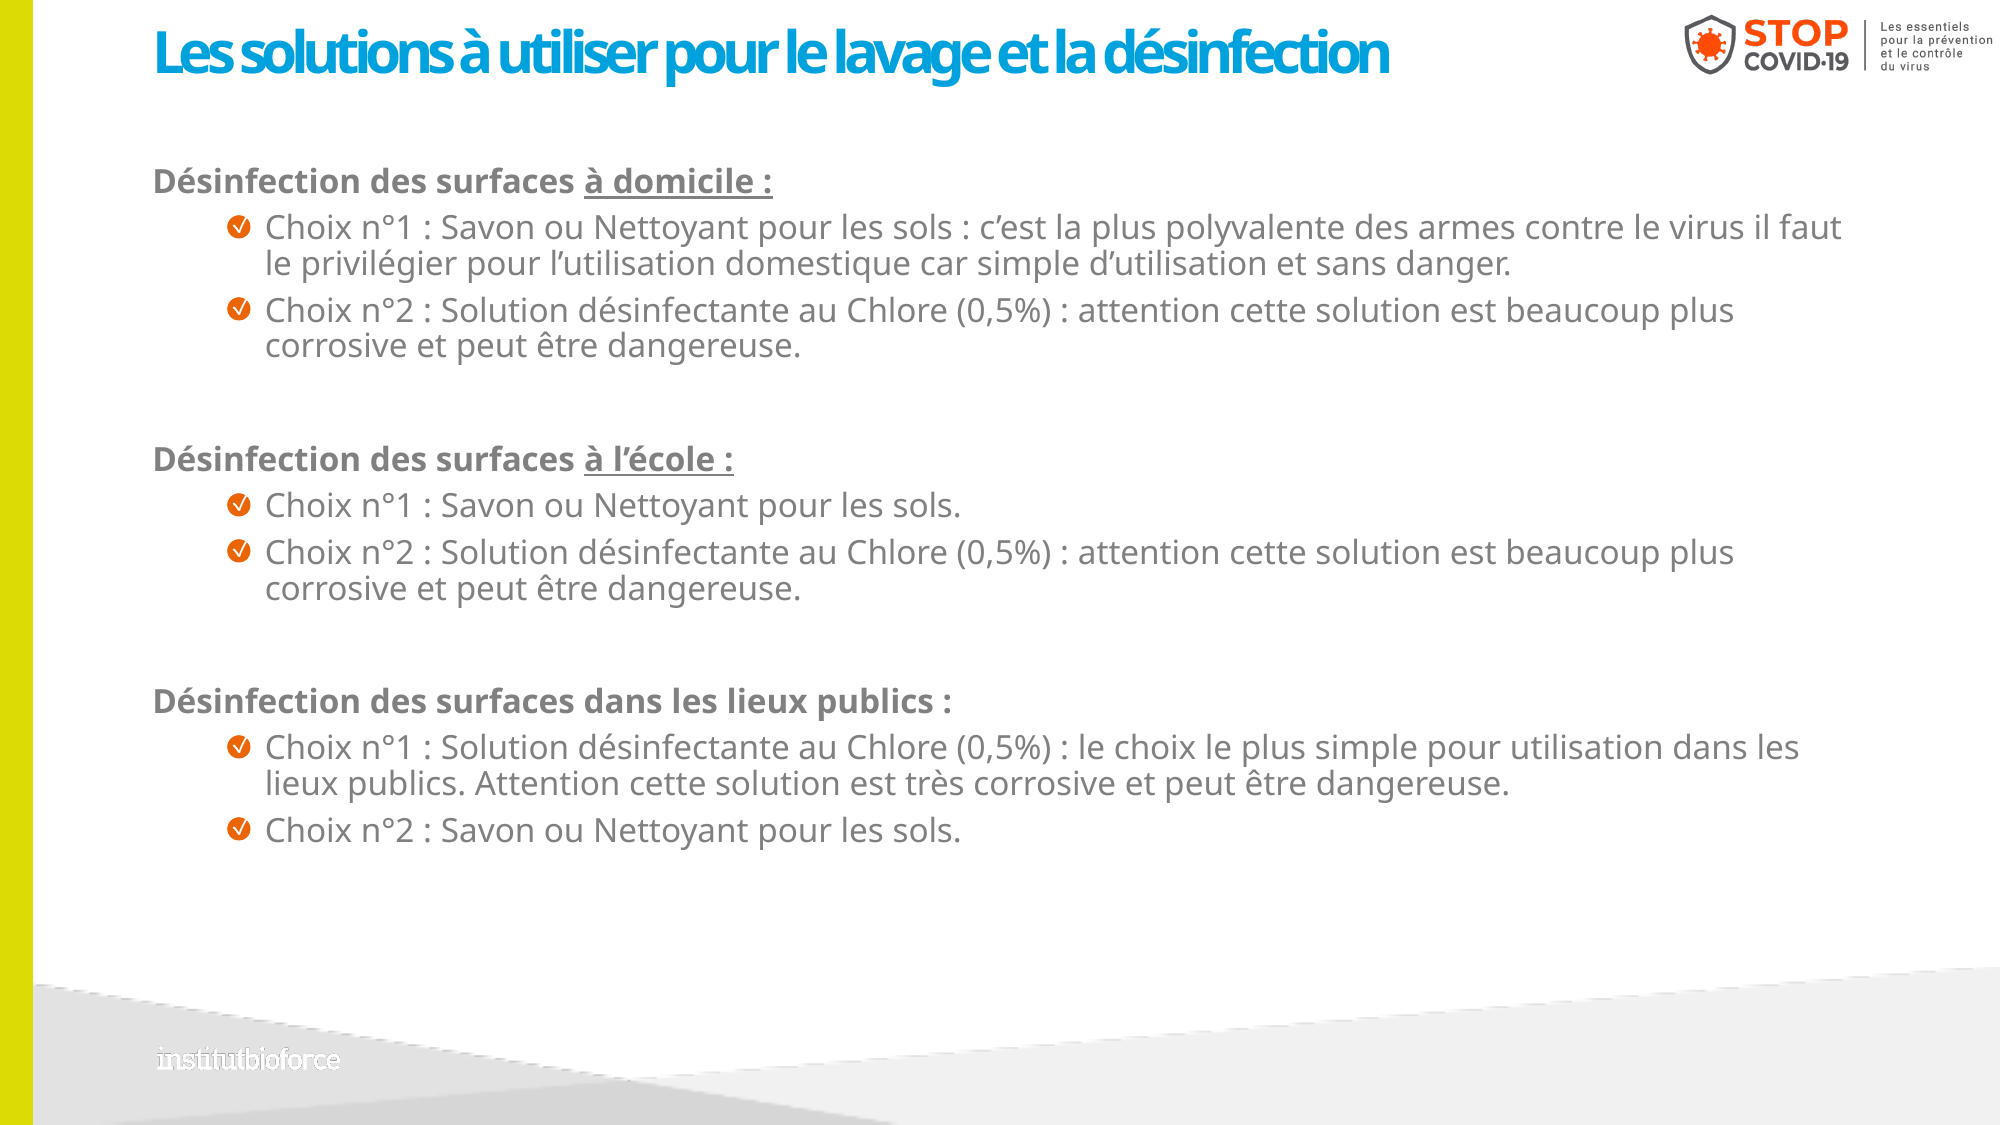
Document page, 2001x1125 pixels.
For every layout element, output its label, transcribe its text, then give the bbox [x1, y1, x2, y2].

list Désinfection des surfaces à domicile : Choix n°1 : Savon ou Nettoyant pour les sols : c’est la plus polyvalente des armes contre le virus il faut le privilégier pour l’utilisation domestique car simple d’utilisation et sans danger. Choix n°2 : Solution désinfectante au Chlore (0,5%) : attention cette solution est beaucoup plus corrosive et peut être dangereuse. Désinfection des surfaces à l’école : Choix n°1 : Savon ou Nettoyant pour les sols. Choix n°2 : Solution désinfectante au Chlore (0,5%) : attention cette solution est beaucoup plus corrosive et peut être dangereuse. Désinfection des surfaces dans les lieux publics : Choix n°1 : Solution désinfectante au Chlore (0,5%) : le choix le plus simple pour utilisation dans les lieux publics. Attention cette solution est très corrosive et peut être dangereuse. Choix n°2 : Savon ou Nettoyant pour les sols. [137, 157, 1863, 851]
picture [227, 493, 251, 517]
picture [227, 539, 251, 563]
picture [0, 0, 2000, 1125]
picture [227, 735, 251, 759]
picture [1678, 0, 2000, 87]
picture [227, 817, 251, 841]
title Les solutions à utiliser pour le lavage et la désinfection [137, 16, 1863, 123]
picture [227, 297, 251, 321]
picture [227, 215, 251, 239]
